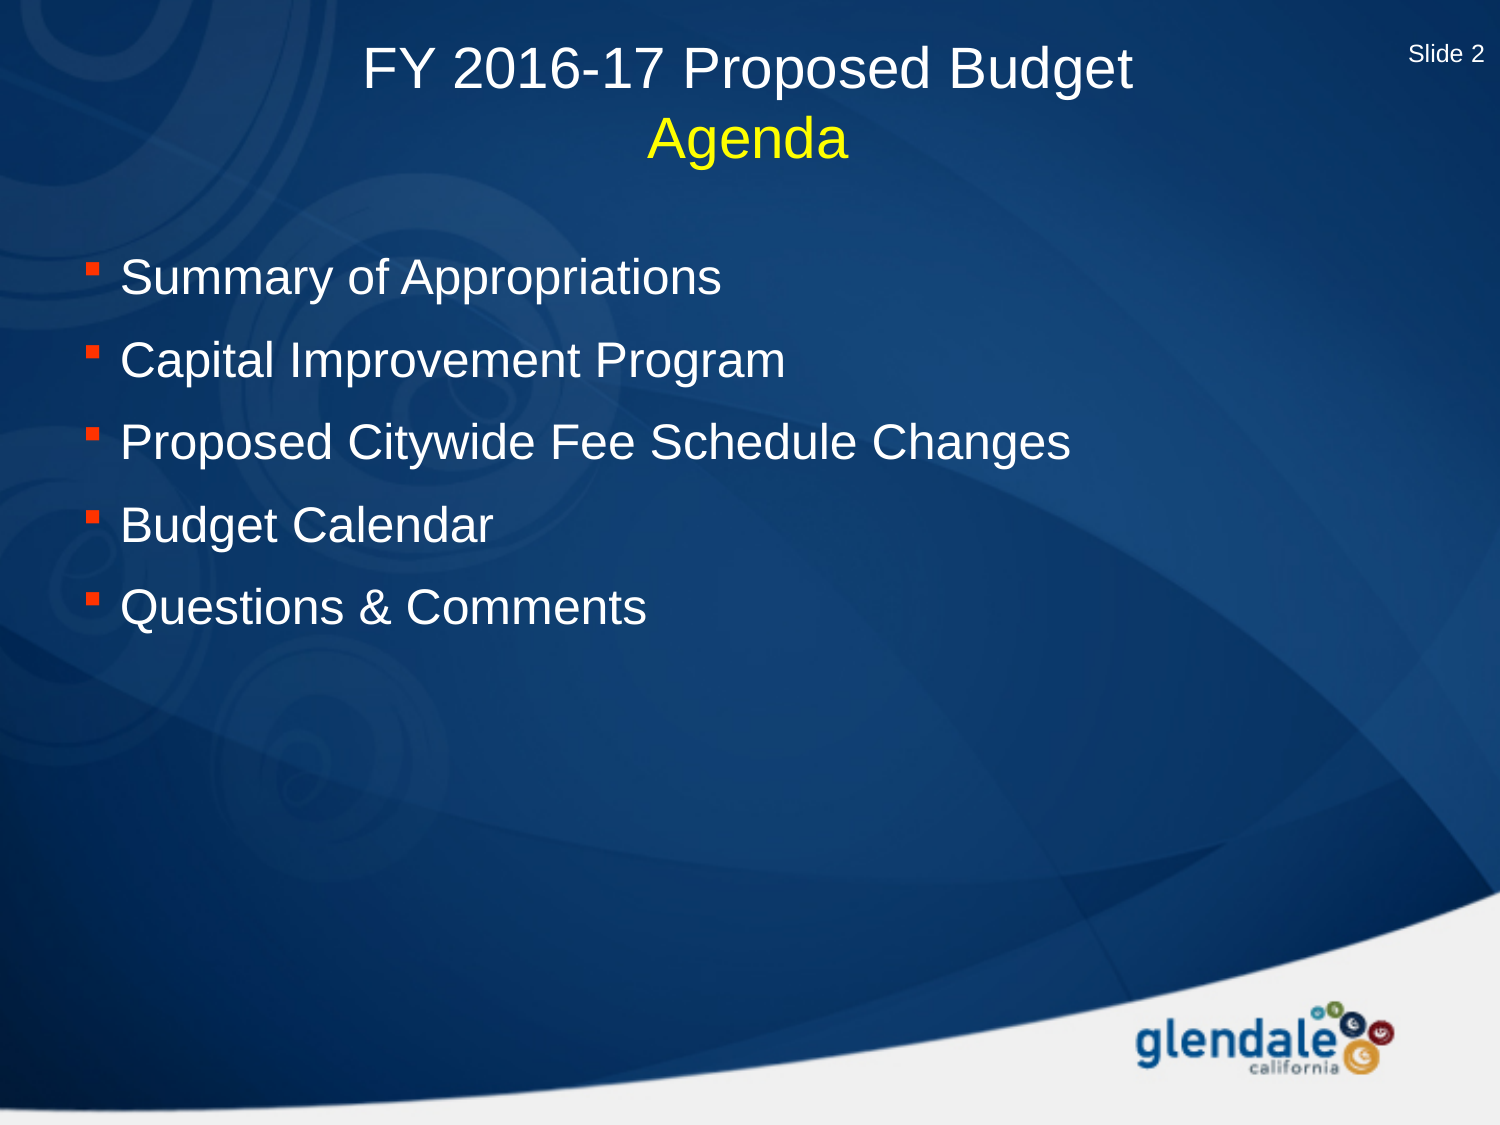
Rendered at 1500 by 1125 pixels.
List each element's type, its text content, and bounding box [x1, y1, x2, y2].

slide_number Slide 2 [1149, 0, 1500, 75]
text_box FY 2016-17 Proposed Budget Agenda [48, 50, 1449, 150]
picture [0, 0, 1500, 1125]
list Summary of Appropriations Capital Improvement Program Proposed Citywide Fee Schedule Changes Budget Calendar Questions & Comments [67, 237, 1430, 981]
